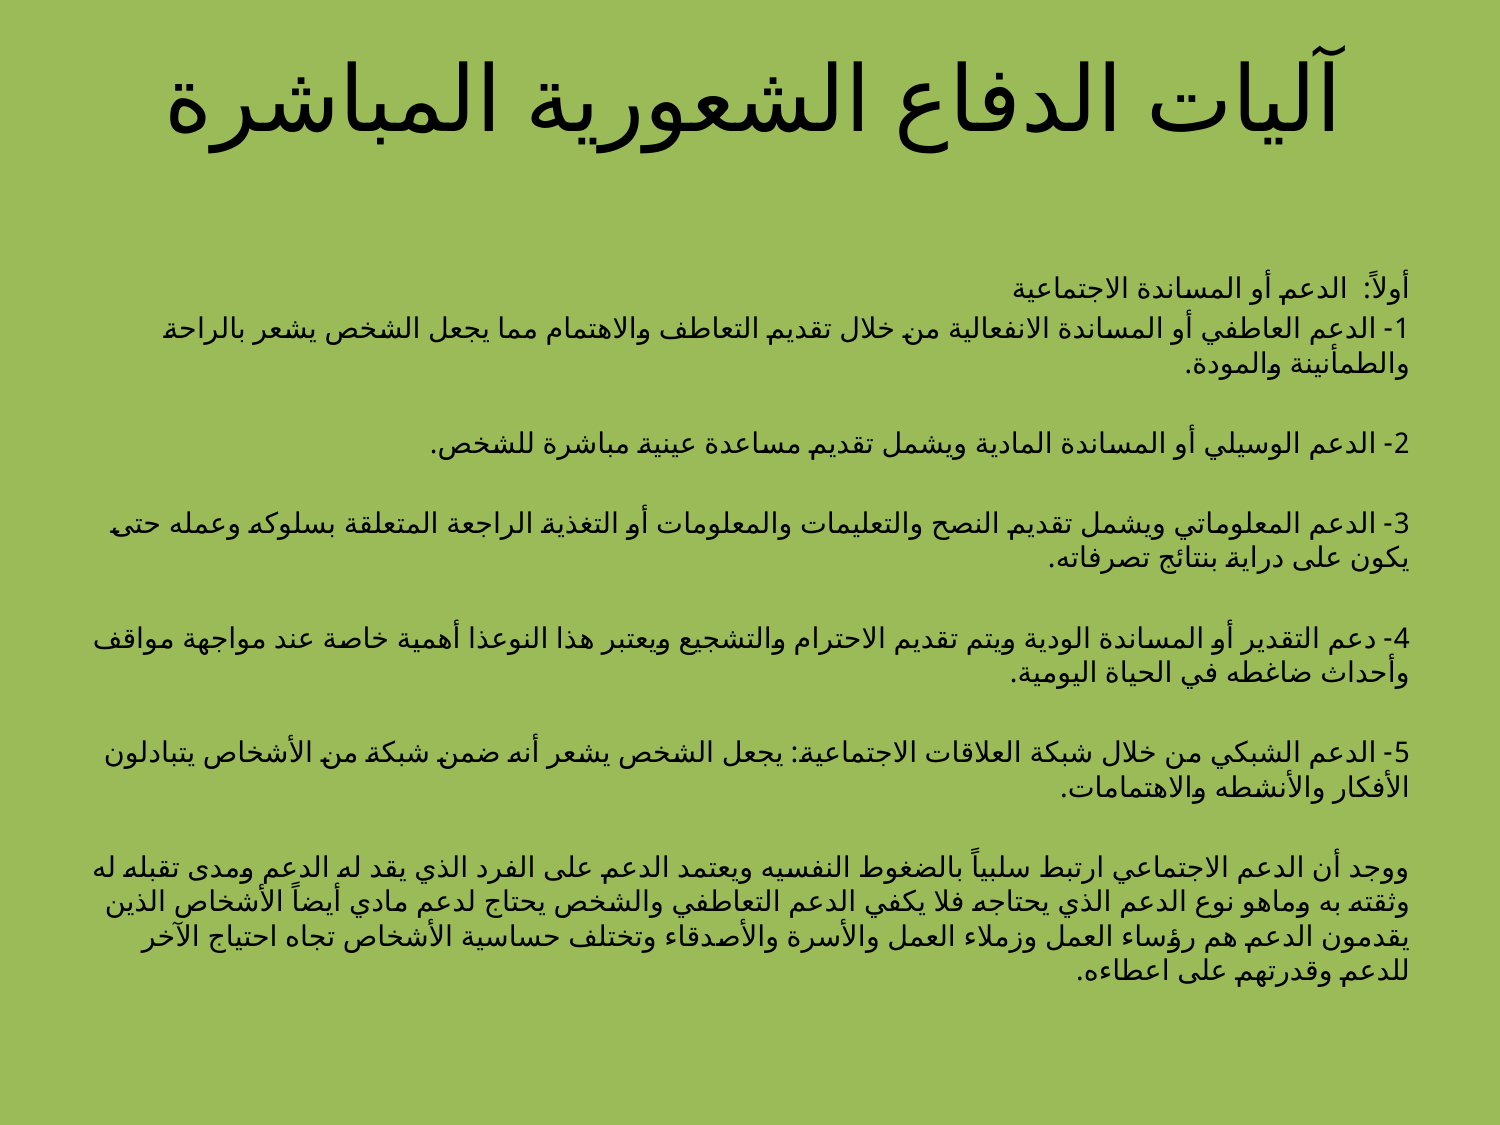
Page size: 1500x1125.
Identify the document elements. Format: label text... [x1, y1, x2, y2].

list أولاً: الدعم أو المساندة الاجتماعية 1- الدعم العاطفي أو المساندة الانفعالية من خلال تقديم التعاطف والاهتمام مما يجعل الشخص يشعر بالراحة والطمأنينة والمودة. 2- الدعم الوسيلي أو المساندة المادية ويشمل تقديم مساعدة عينية مباشرة للشخص. 3- الدعم المعلوماتي ويشمل تقديم النصح والتعليمات والمعلومات أو التغذية الراجعة المتعلقة بسلوكه وعمله حتى يكون على دراية بنتائج تصرفاته. 4- دعم التقدير أو المساندة الودية ويتم تقديم الاحترام والتشجيع ويعتبر هذا النوعذا أهمية خاصة عند مواجهة مواقف وأحداث ضاغطه في الحياة اليومية. 5- الدعم الشبكي من خلال شبكة العلاقات الاجتماعية: يجعل الشخص يشعر أنه ضمن شبكة من الأشخاص يتبادلون الأفكار والأنشطه والاهتمامات. ووجد أن الدعم الاجتماعي ارتبط سلبياً بالضغوط النفسيه ويعتمد الدعم على الفرد الذي يقد له الدعم ومدى تقبله له وثقته به وماهو نوع الدعم الذي يحتاجه فلا يكفي الدعم التعاطفي والشخص يحتاج لدعم مادي أيضاً الأشخاص الذين يقدمون الدعم هم رؤساء العمل وزملاء العمل والأسرة والأصدقاء وتختلف حساسية الأشخاص تجاه احتياج الآخر للدعم وقدرتهم على اعطاءه. [75, 262, 1425, 1005]
title آليات الدفاع الشعورية المباشرة [78, 19, 1429, 171]
